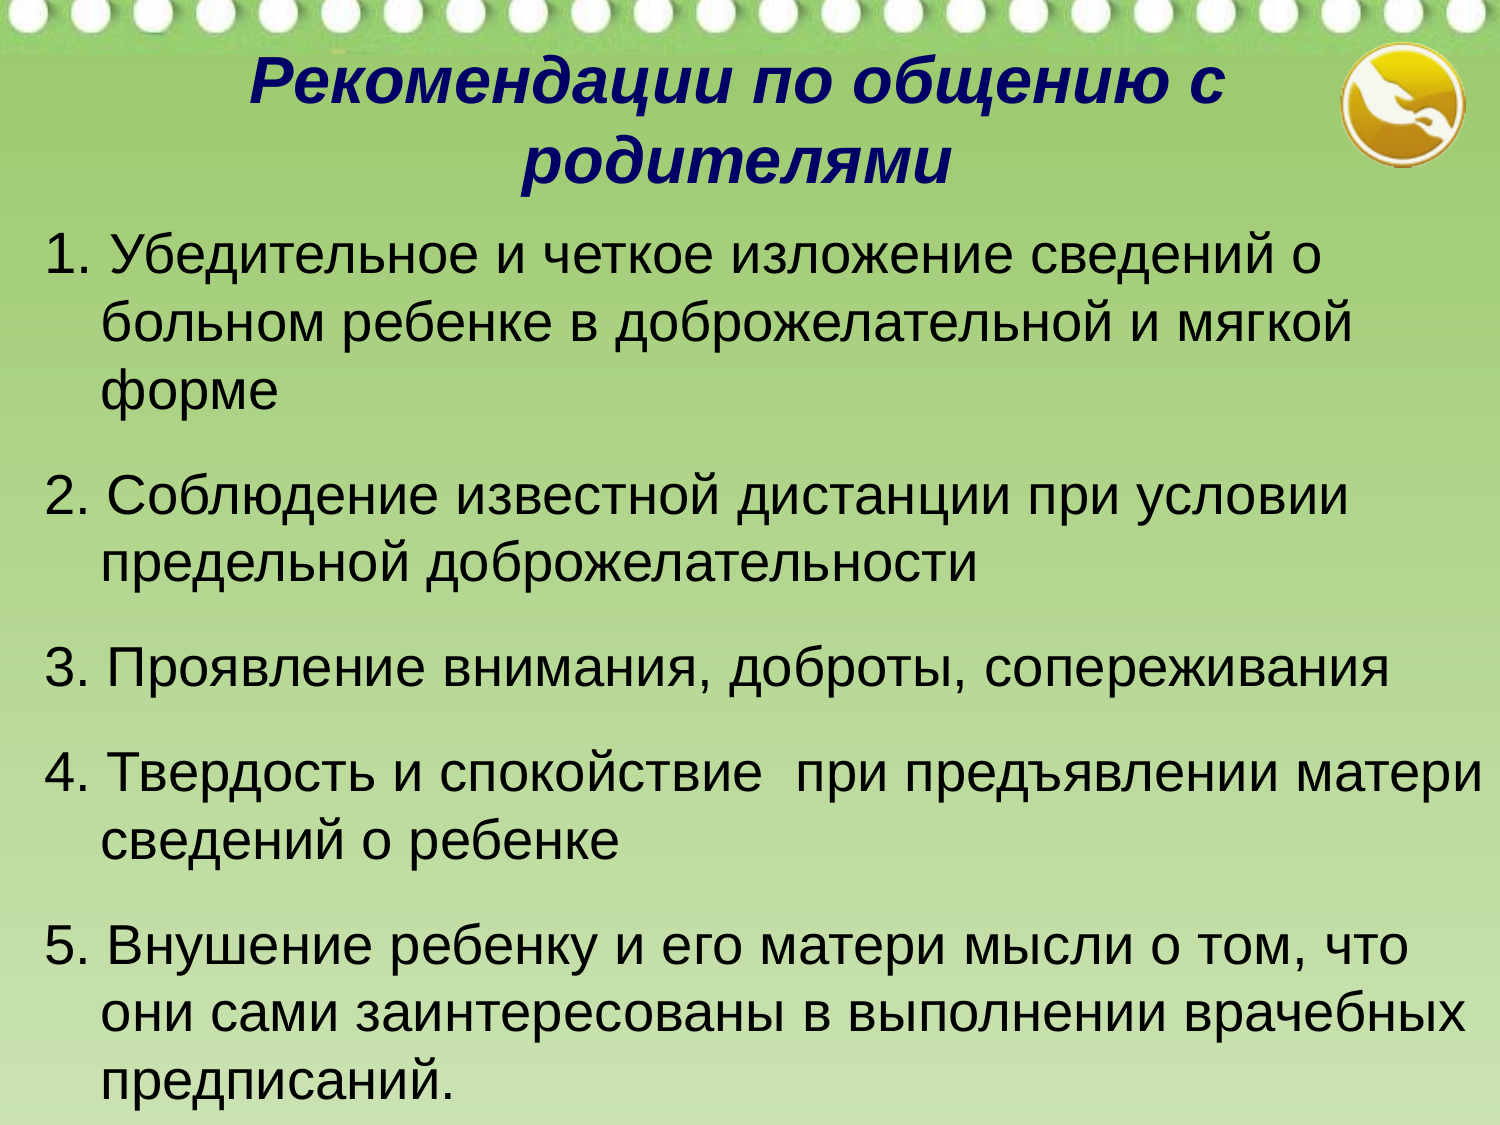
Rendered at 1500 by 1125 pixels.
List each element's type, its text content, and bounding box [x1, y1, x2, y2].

list 1. Убедительное и четкое изложение сведений о больном ребенке в доброжелательной и мягкой форме 2. Соблюдение известной дистанции при условии предельной доброжелательности 3. Проявление внимания, доброты, сопереживания 4. Твердость и спокойствие при предъявлении матери сведений о ребенке 5. Внушение ребенку и его матери мысли о том, что они сами заинтересованы в выполнении врачебных предписаний. [29, 208, 1500, 976]
picture [0, 0, 1500, 168]
title Рекомендации по общению с родителями [88, 35, 1388, 200]
